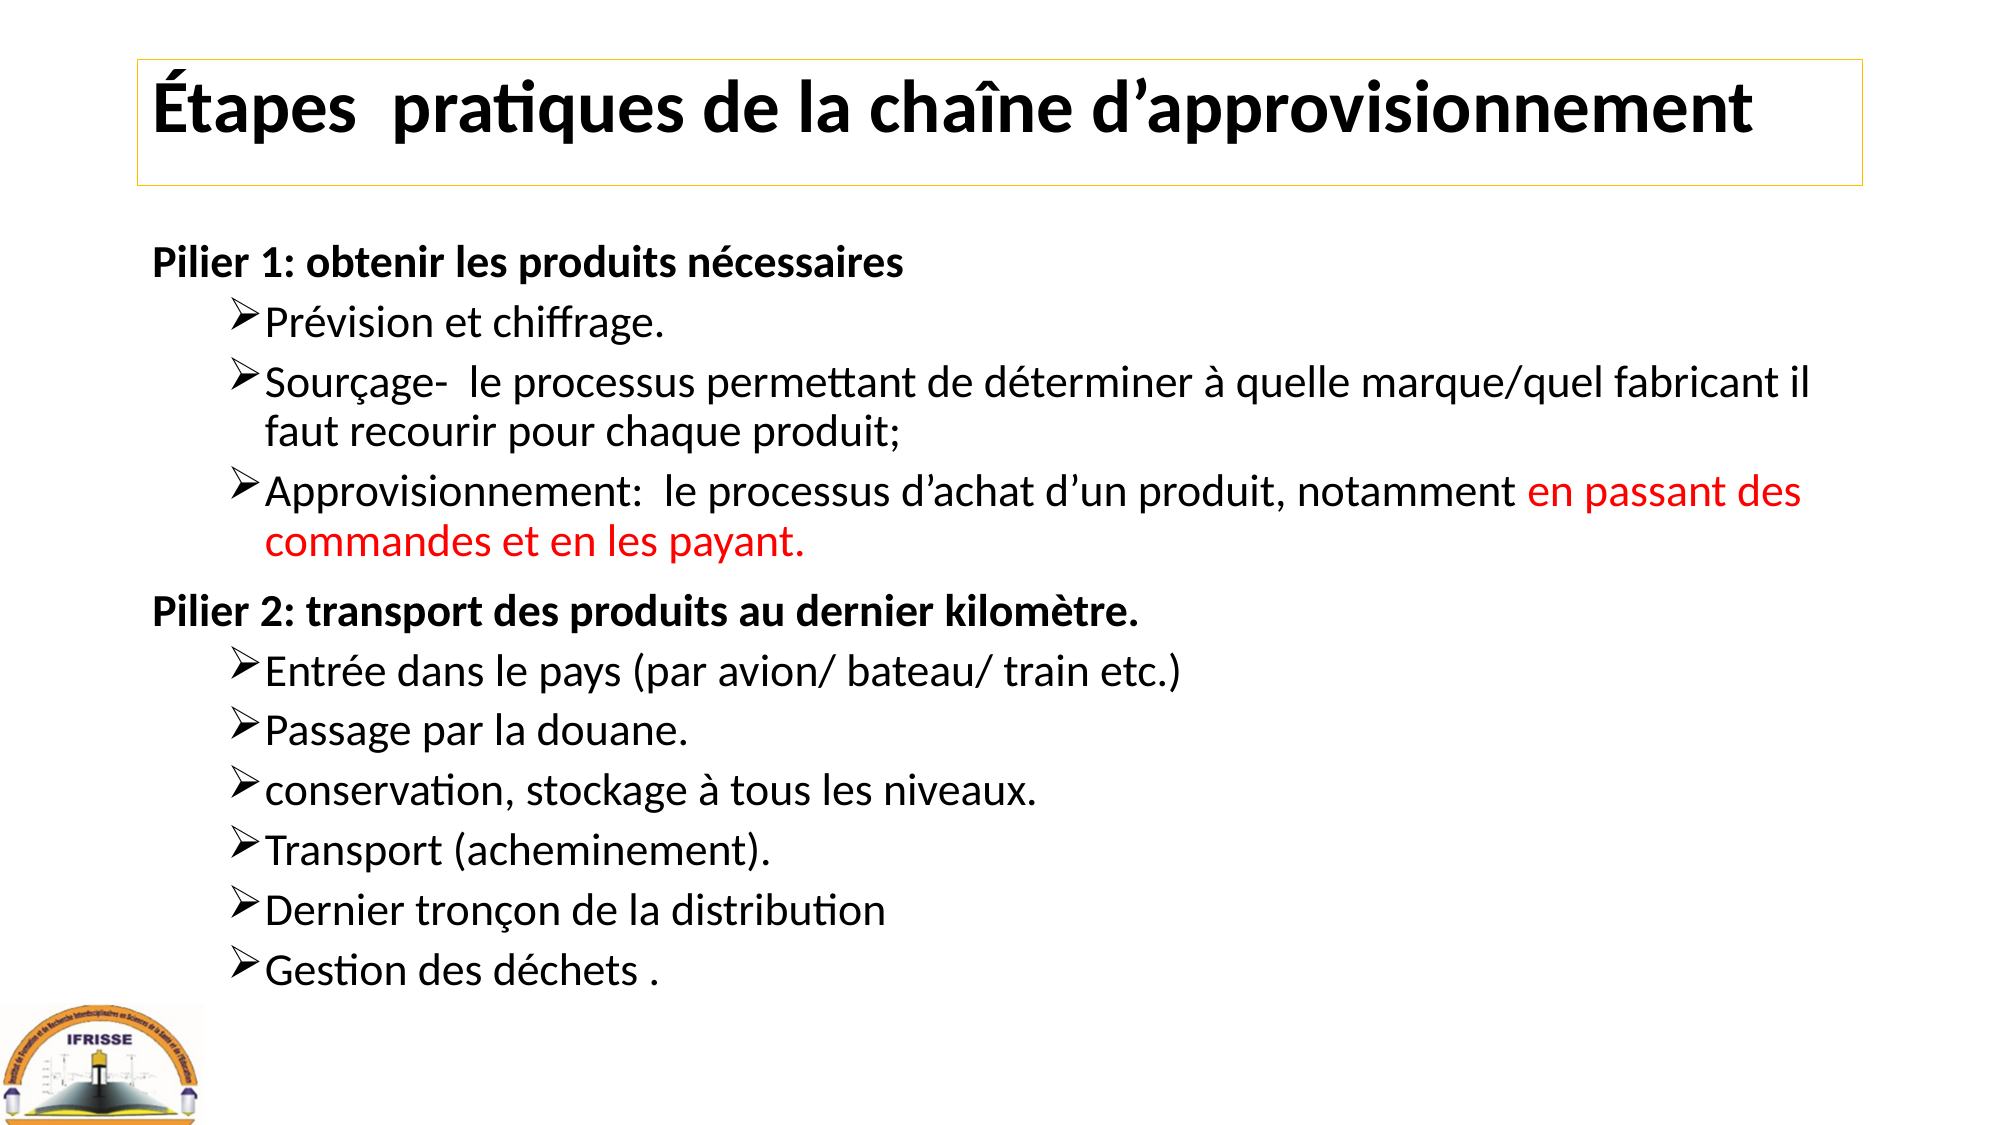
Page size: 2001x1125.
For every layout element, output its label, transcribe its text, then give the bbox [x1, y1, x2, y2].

title Étapes pratiques de la chaîne d’approvisionnement [137, 59, 1863, 186]
list Pilier 1: obtenir les produits nécessaires Prévision et chiffrage. Sourçage- le processus permettant de déterminer à quelle marque/quel fabricant il faut recourir pour chaque produit; Approvisionnement: le processus d’achat d’un produit, notamment en passant des commandes et en les payant. Pilier 2: transport des produits au dernier kilomètre. Entrée dans le pays (par avion/ bateau/ train etc.) Passage par la douane. conservation, stockage à tous les niveaux. Transport (acheminement). Dernier tronçon de la distribution Gestion des déchets . [137, 230, 1863, 1014]
picture [0, 1003, 204, 1125]
